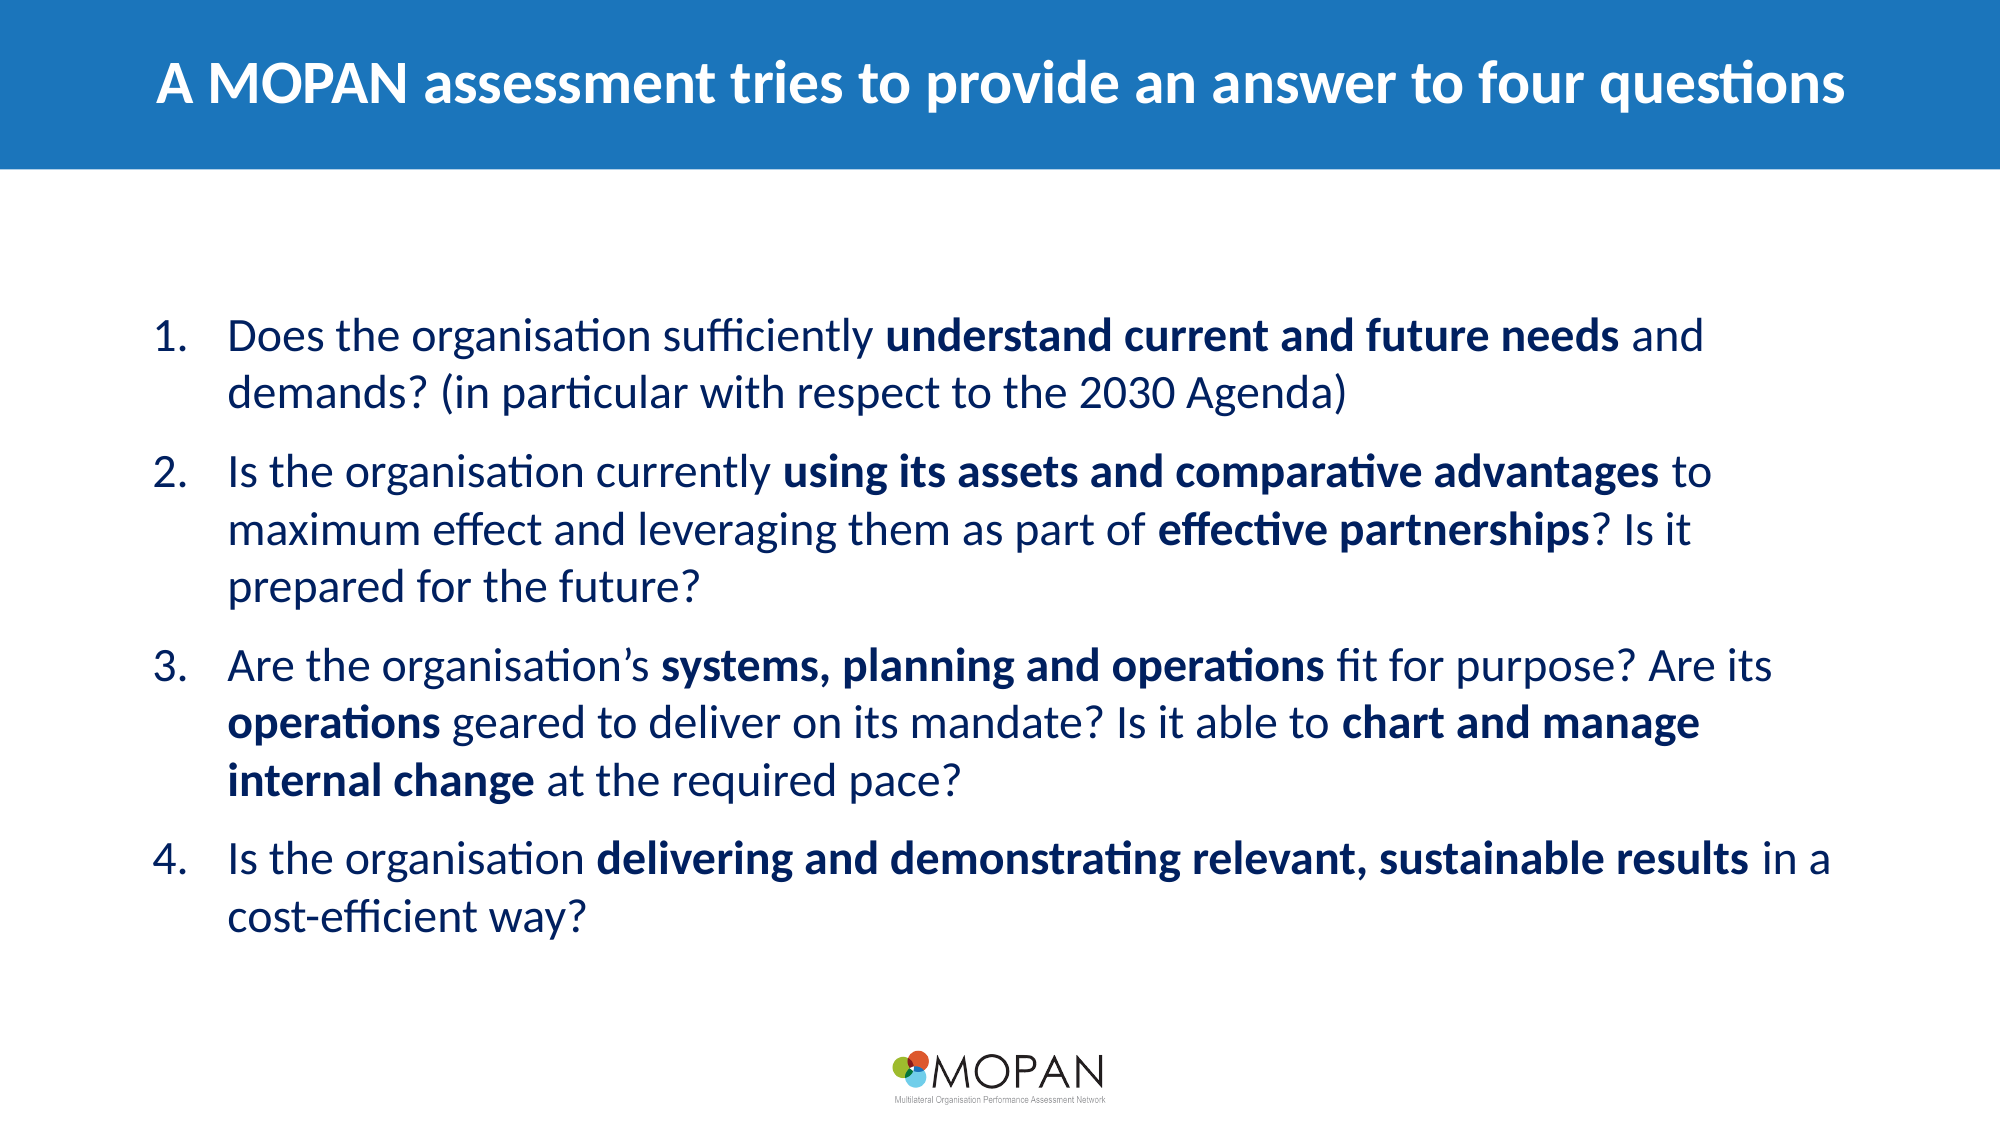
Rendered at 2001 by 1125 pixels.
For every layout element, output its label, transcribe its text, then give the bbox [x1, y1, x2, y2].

title A MOPAN assessment tries to provide an answer to four questions [137, 14, 1863, 153]
picture [889, 1048, 1111, 1107]
list Does the organisation sufficiently understand current and future needs and demands? (in particular with respect to the 2030 Agenda) Is the organisation currently using its assets and comparative advantages to maximum effect and leveraging them as part of effective partnerships? Is it prepared for the future? Are the organisation’s systems, planning and operations fit for purpose? Are its operations geared to deliver on its mandate? Is it able to chart and manage internal change at the required pace? Is the organisation delivering and demonstrating relevant, sustainable results in a cost-efficient way? [137, 217, 1863, 976]
